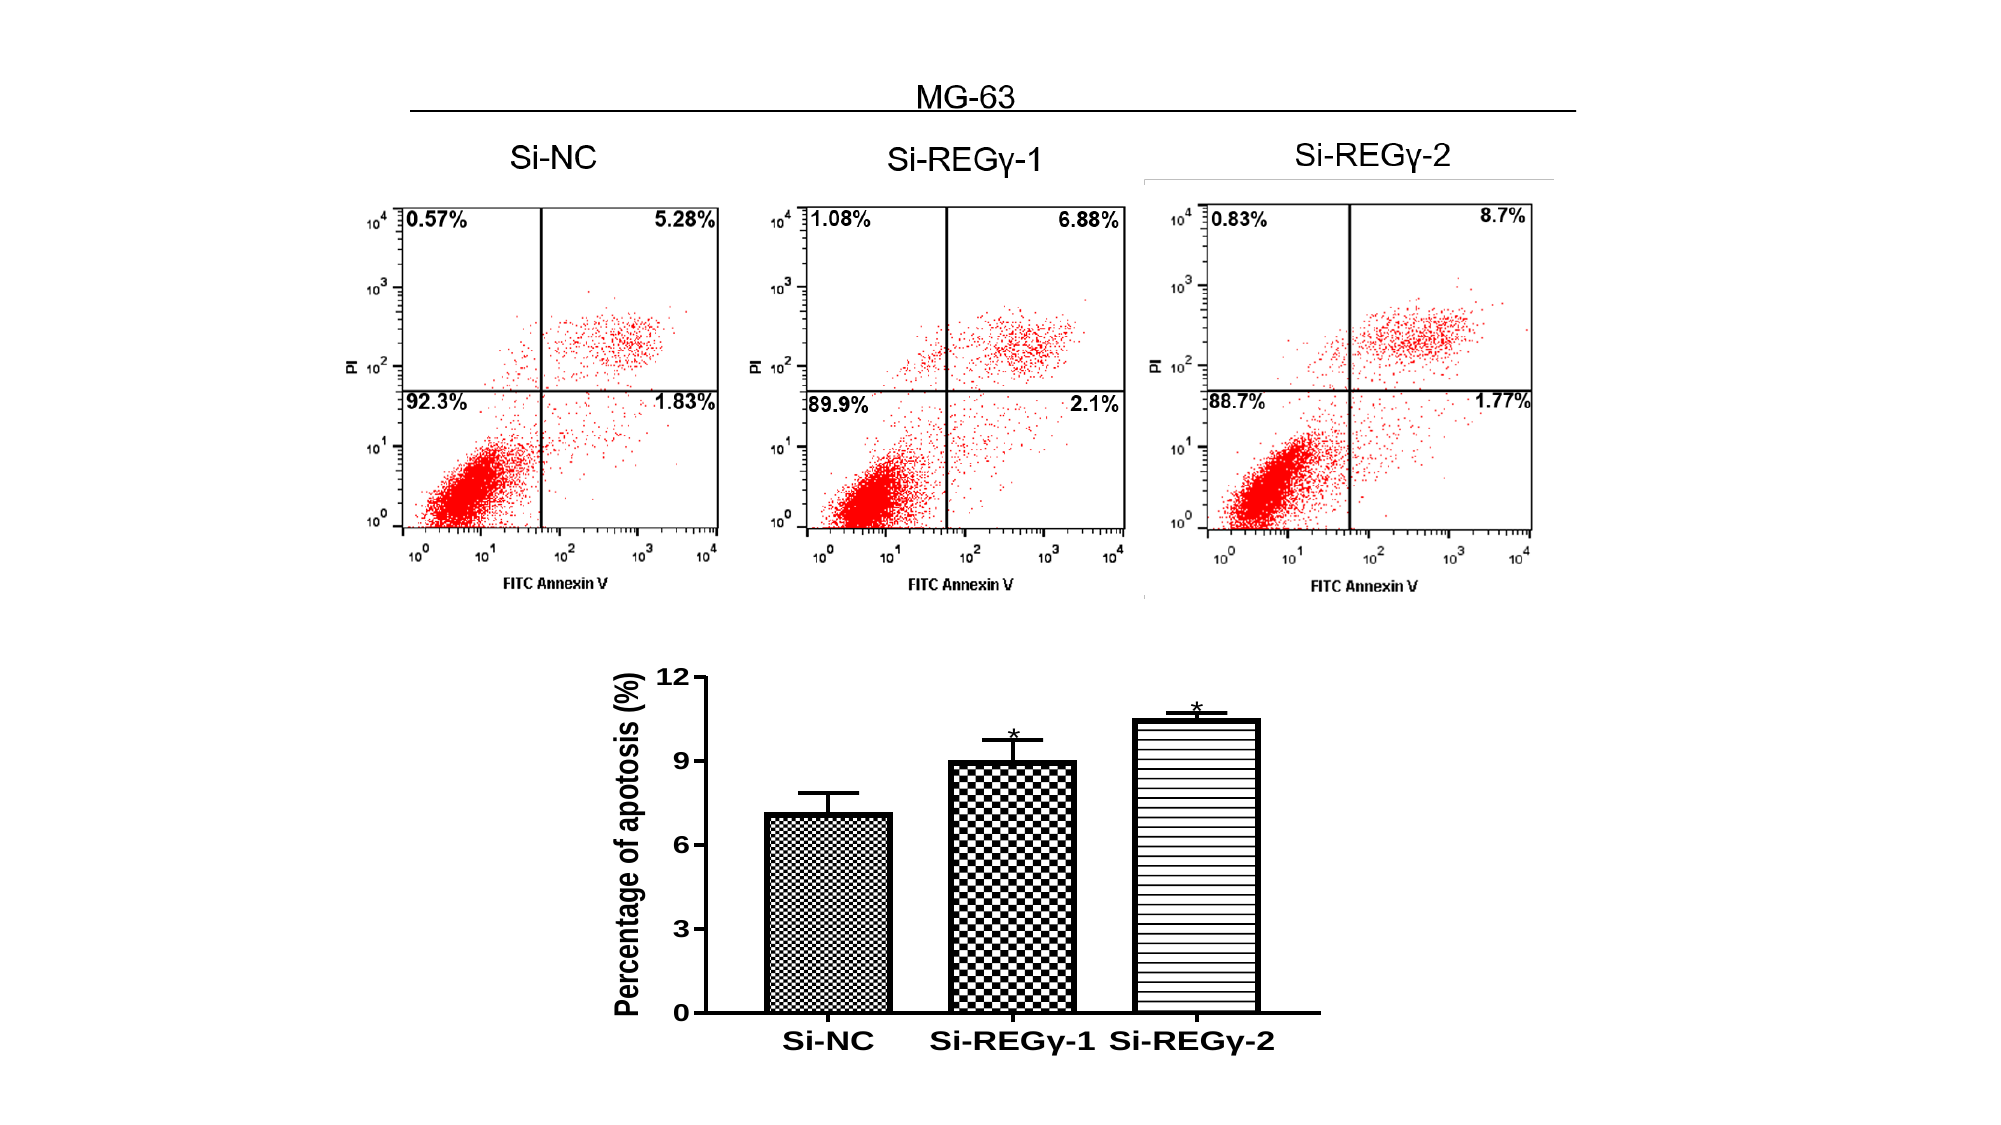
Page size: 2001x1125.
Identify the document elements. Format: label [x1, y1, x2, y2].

text_box [342, 66, 1577, 1098]
